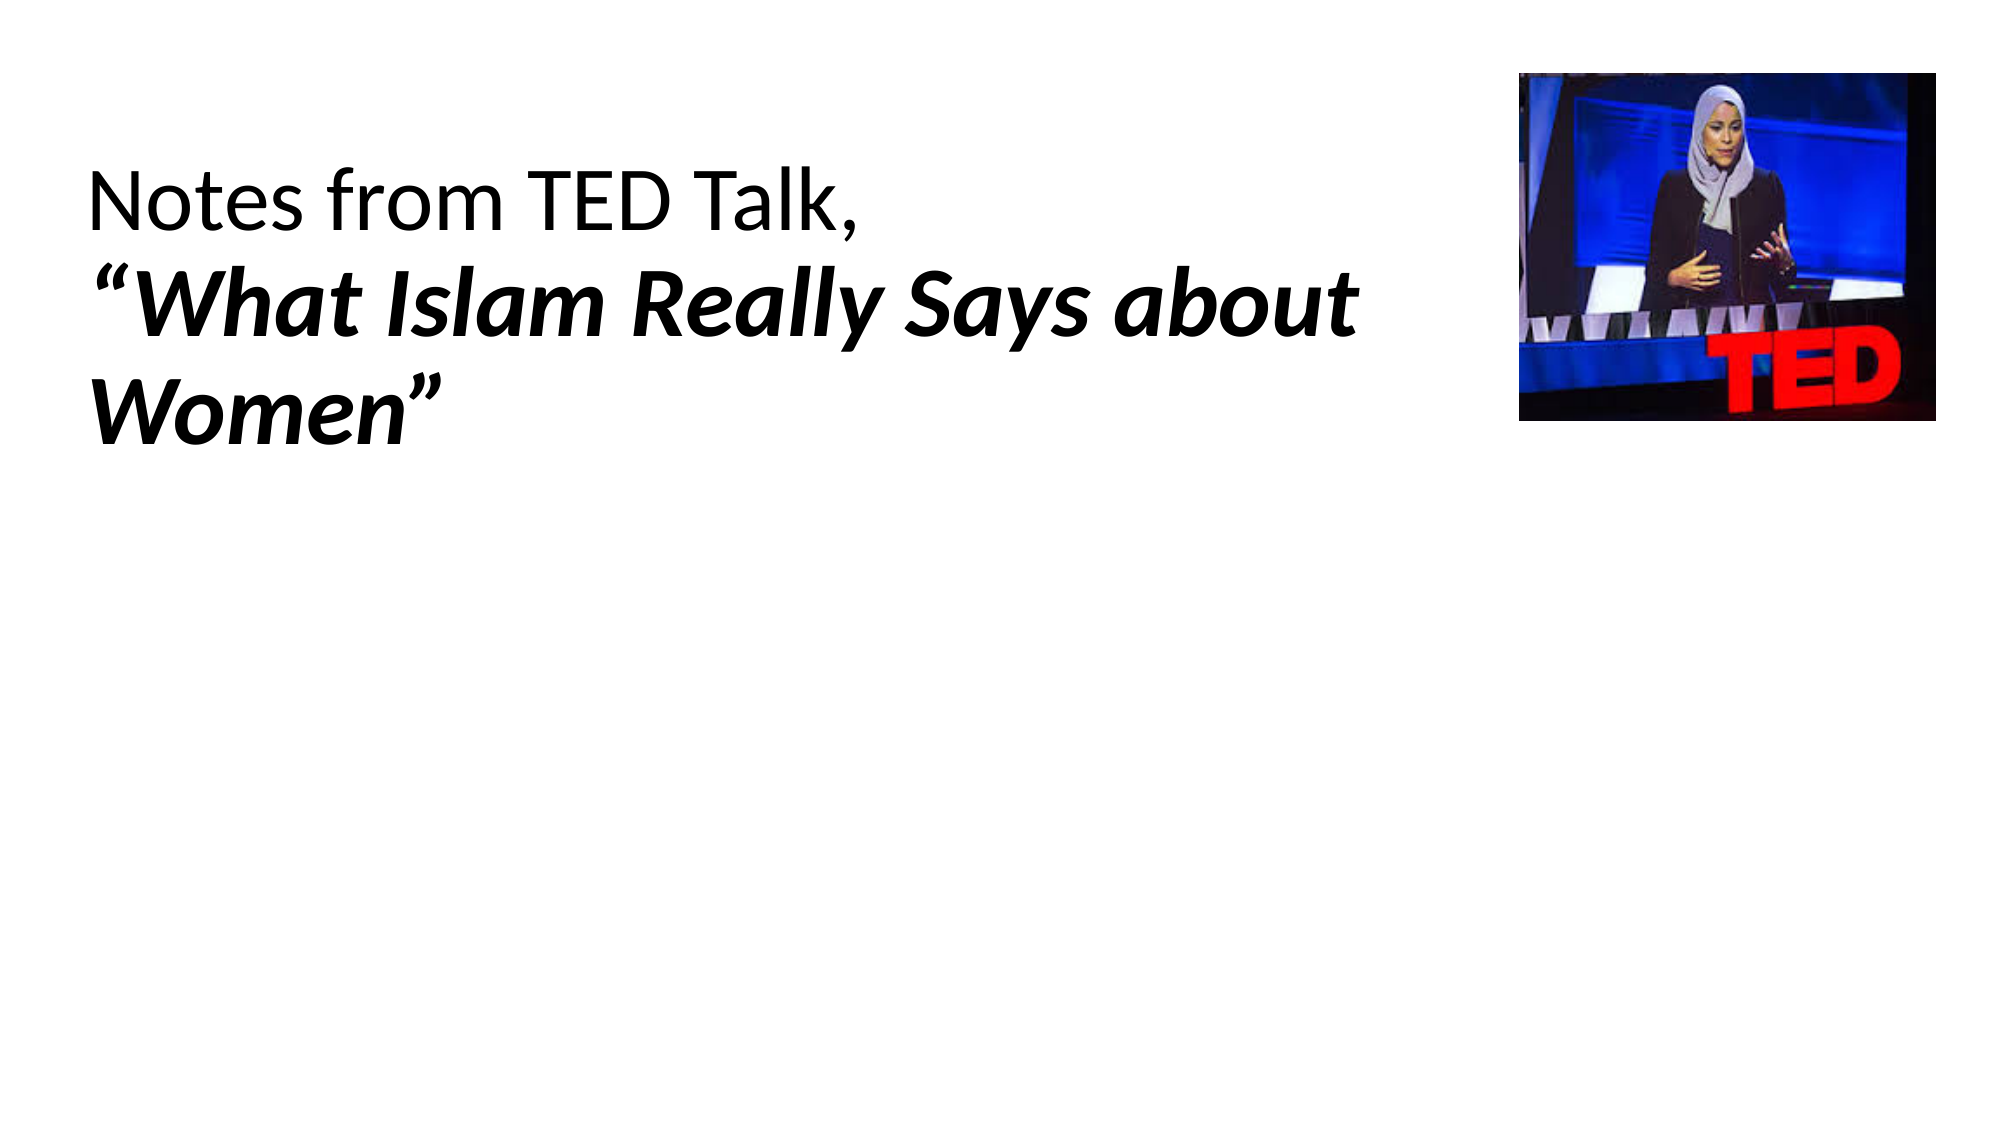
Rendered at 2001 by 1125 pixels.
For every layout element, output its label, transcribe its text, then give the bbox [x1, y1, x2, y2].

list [1518, 73, 1936, 421]
title Notes from TED Talk, “What Islam Really Says about Women” [71, 73, 1520, 543]
